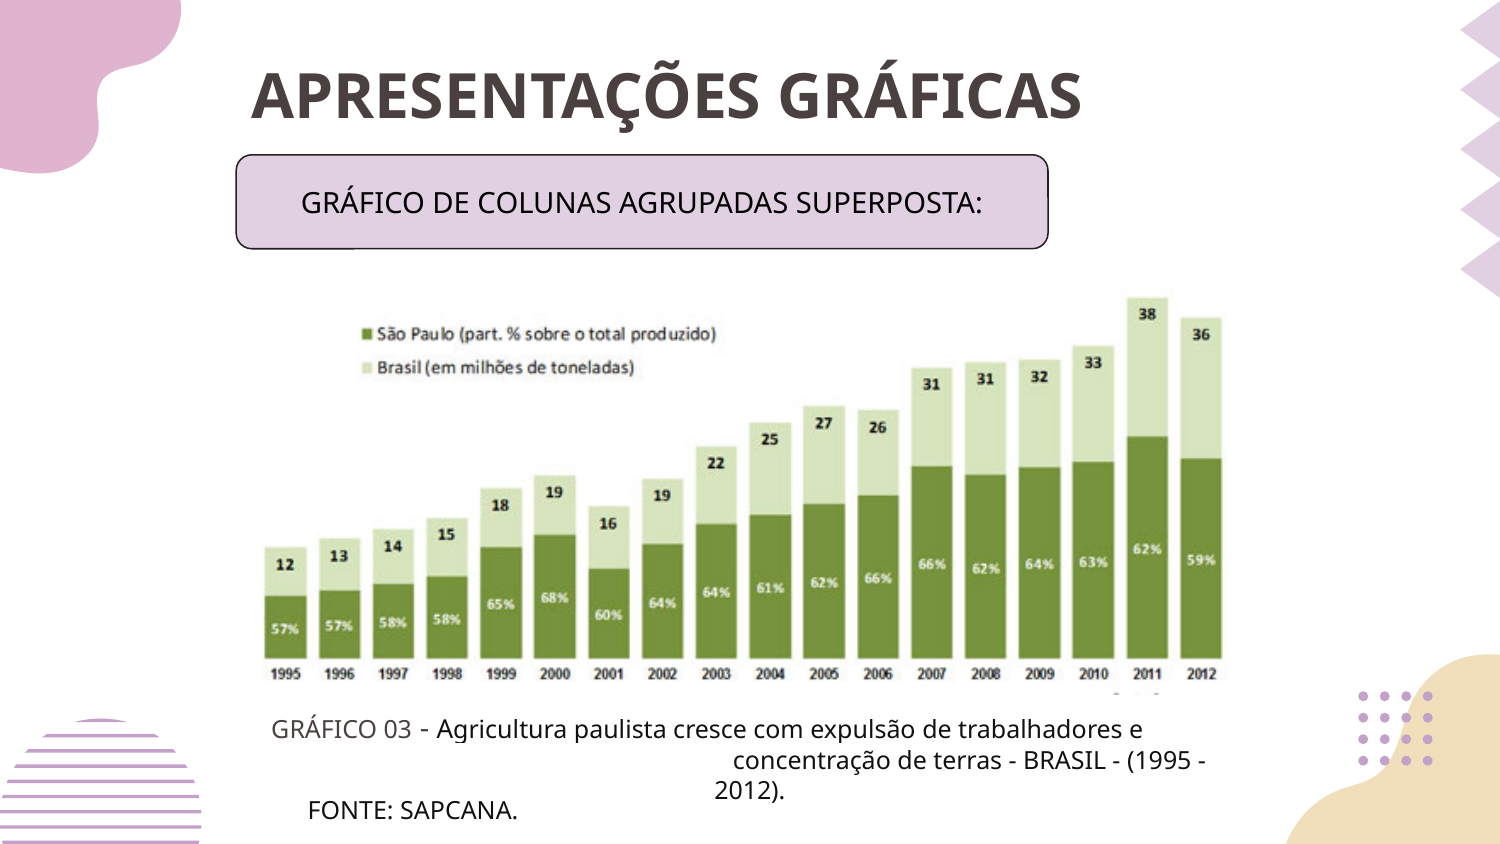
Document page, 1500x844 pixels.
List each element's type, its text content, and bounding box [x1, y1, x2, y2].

text_box GRÁFICO DE COLUNAS AGRUPADAS SUPERPOSTA: [236, 154, 1049, 249]
text_box GRÁFICO 03 - Agricultura paulista cresce com expulsão de trabalhadores e concentração de terras - BRASIL - (1995 - 2012). [255, 703, 1245, 763]
picture [235, 287, 1245, 695]
text_box [0, 0, 182, 174]
title APRESENTAÇÕES GRÁFICAS [236, 41, 1500, 136]
text_box FONTE: SAPCANA. [255, 780, 572, 827]
